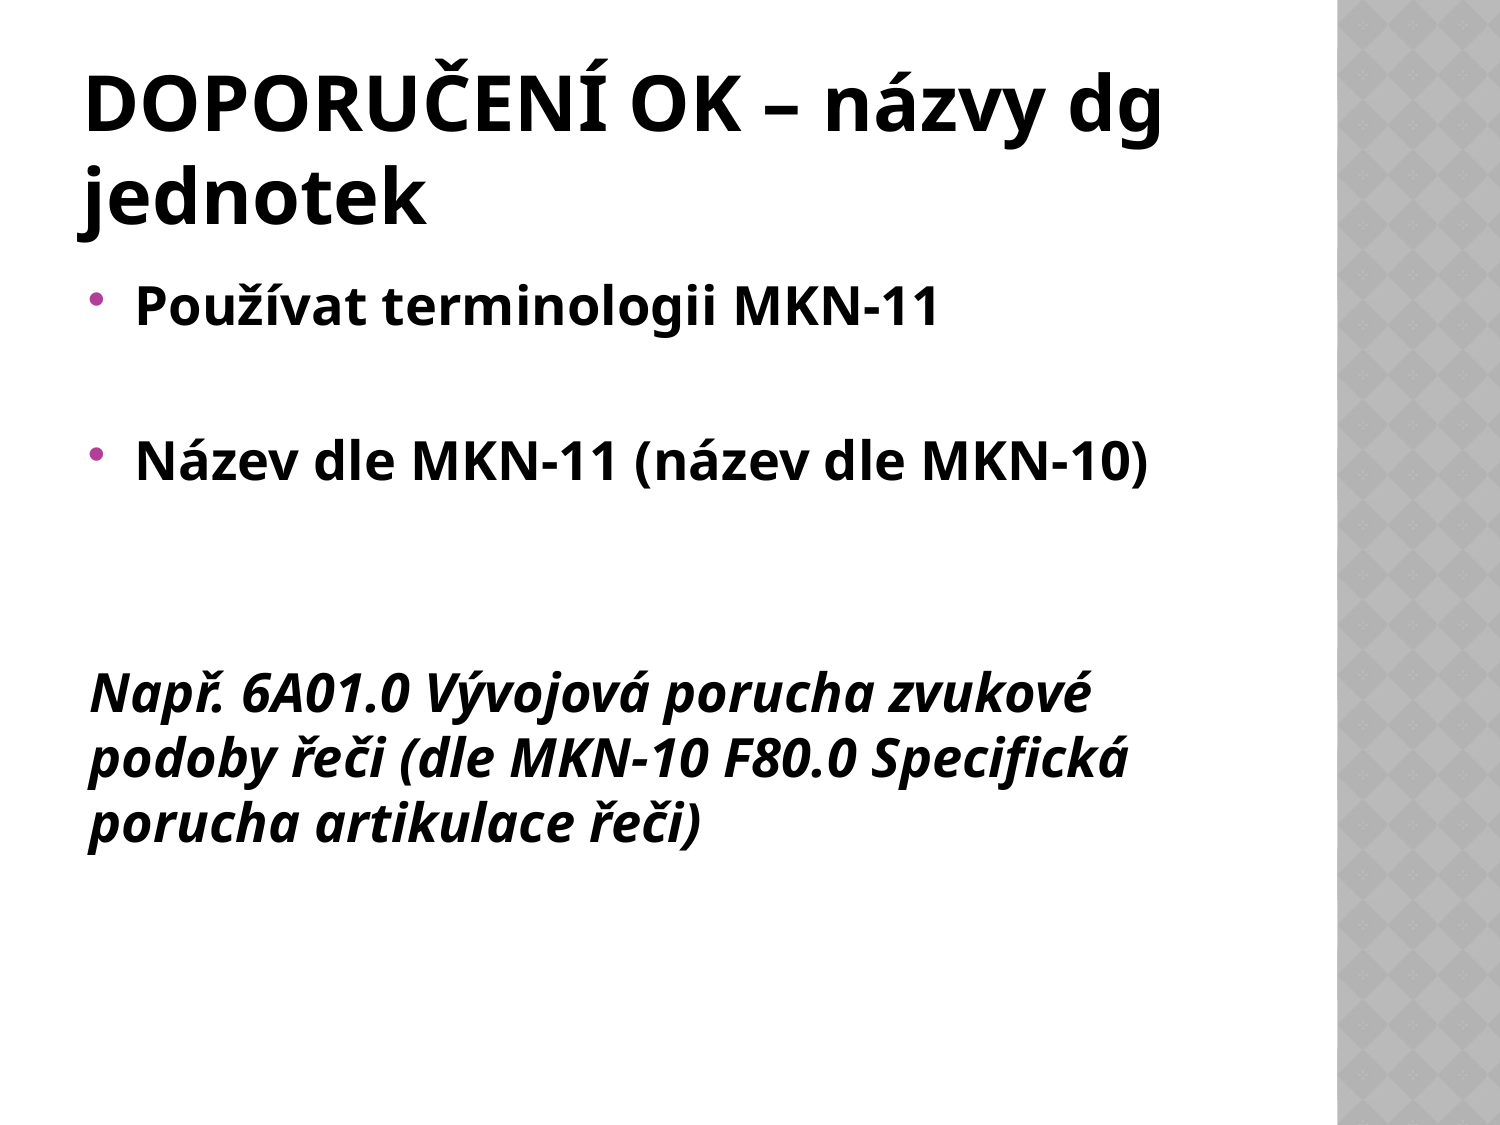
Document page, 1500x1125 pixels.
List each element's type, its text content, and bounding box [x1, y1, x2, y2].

title Doporučení OK – názvy dg jednotek [75, 52, 1263, 240]
list Používat terminologii MKN-11 Název dle MKN-11 (název dle MKN-10) Např. 6A01.0 Vývojová porucha zvukové podoby řeči (dle MKN-10 F80.0 Specifická porucha artikulace řeči) [75, 264, 1263, 1059]
